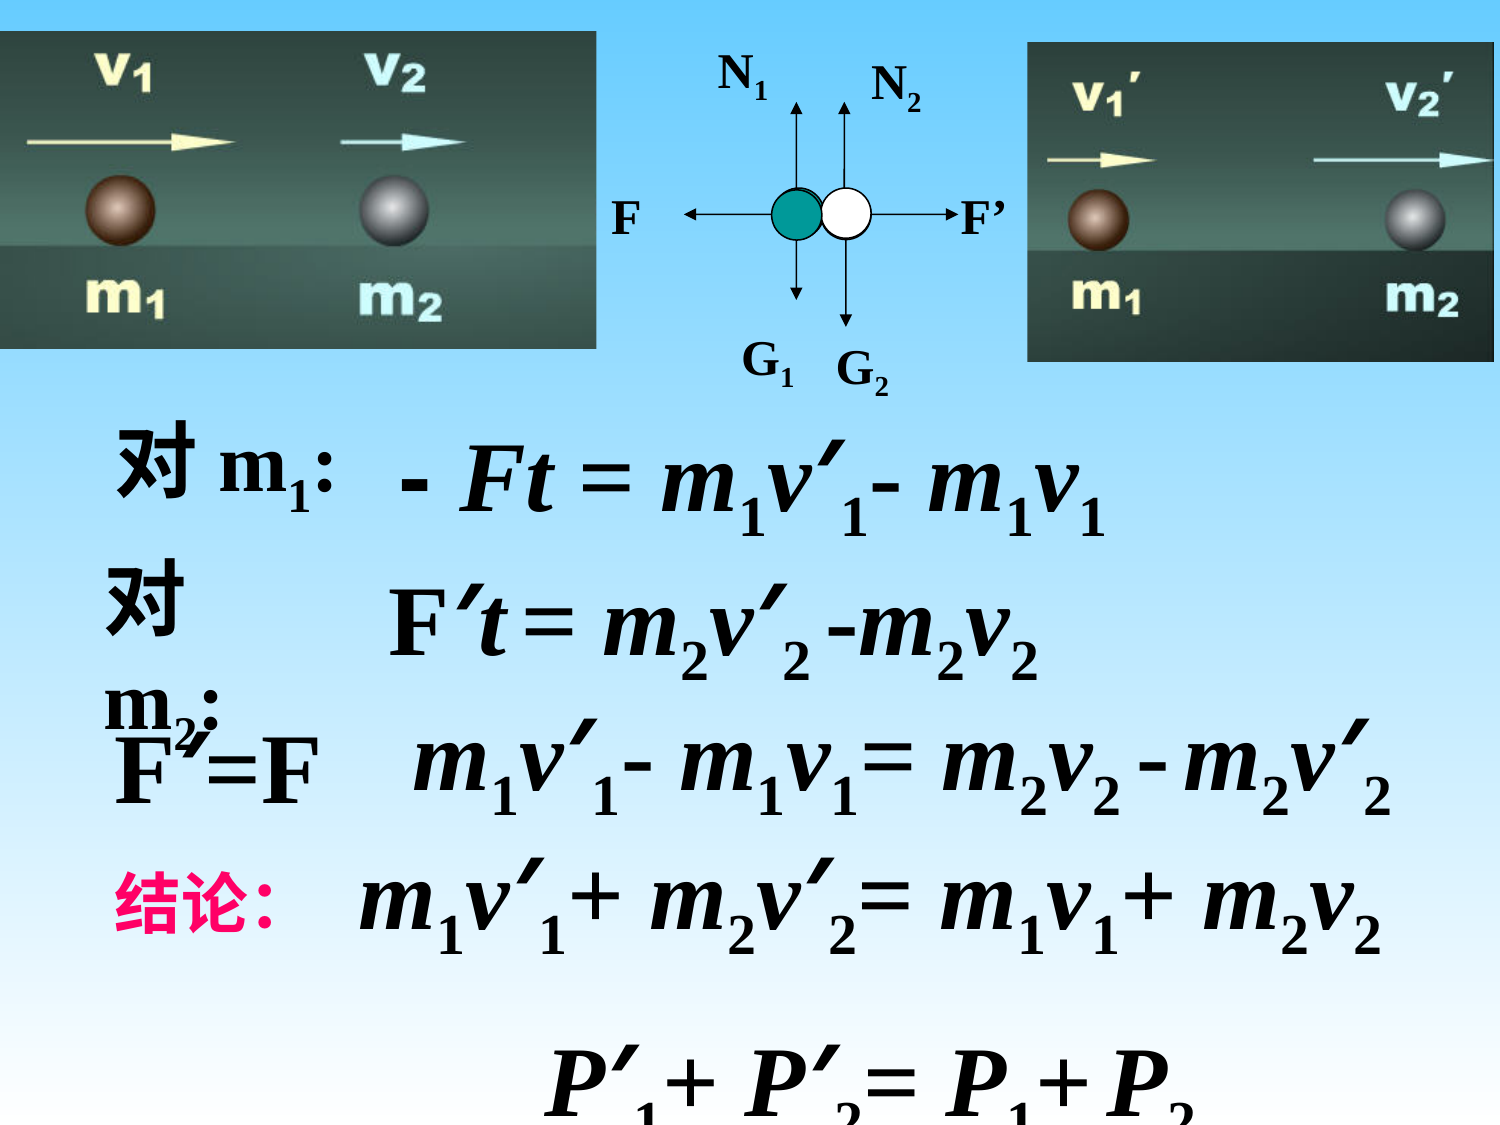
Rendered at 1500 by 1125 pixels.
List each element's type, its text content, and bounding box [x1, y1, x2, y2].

text_box 对m2: [89, 538, 326, 768]
text_box m1v′1- m1v1= m2v2 - m2v′2 [397, 683, 1500, 835]
text_box F′=F [100, 696, 397, 820]
text_box - Ft = m1v′1- m1v1 [383, 403, 1170, 548]
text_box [834, 187, 872, 239]
text_box F′t = m2v′2 -m2v2 [374, 548, 1302, 696]
text_box 对m1: [100, 400, 375, 530]
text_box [596, 30, 828, 393]
picture [1046, 42, 1500, 362]
picture [0, 30, 596, 350]
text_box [99, 821, 1464, 1125]
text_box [820, 42, 1046, 403]
